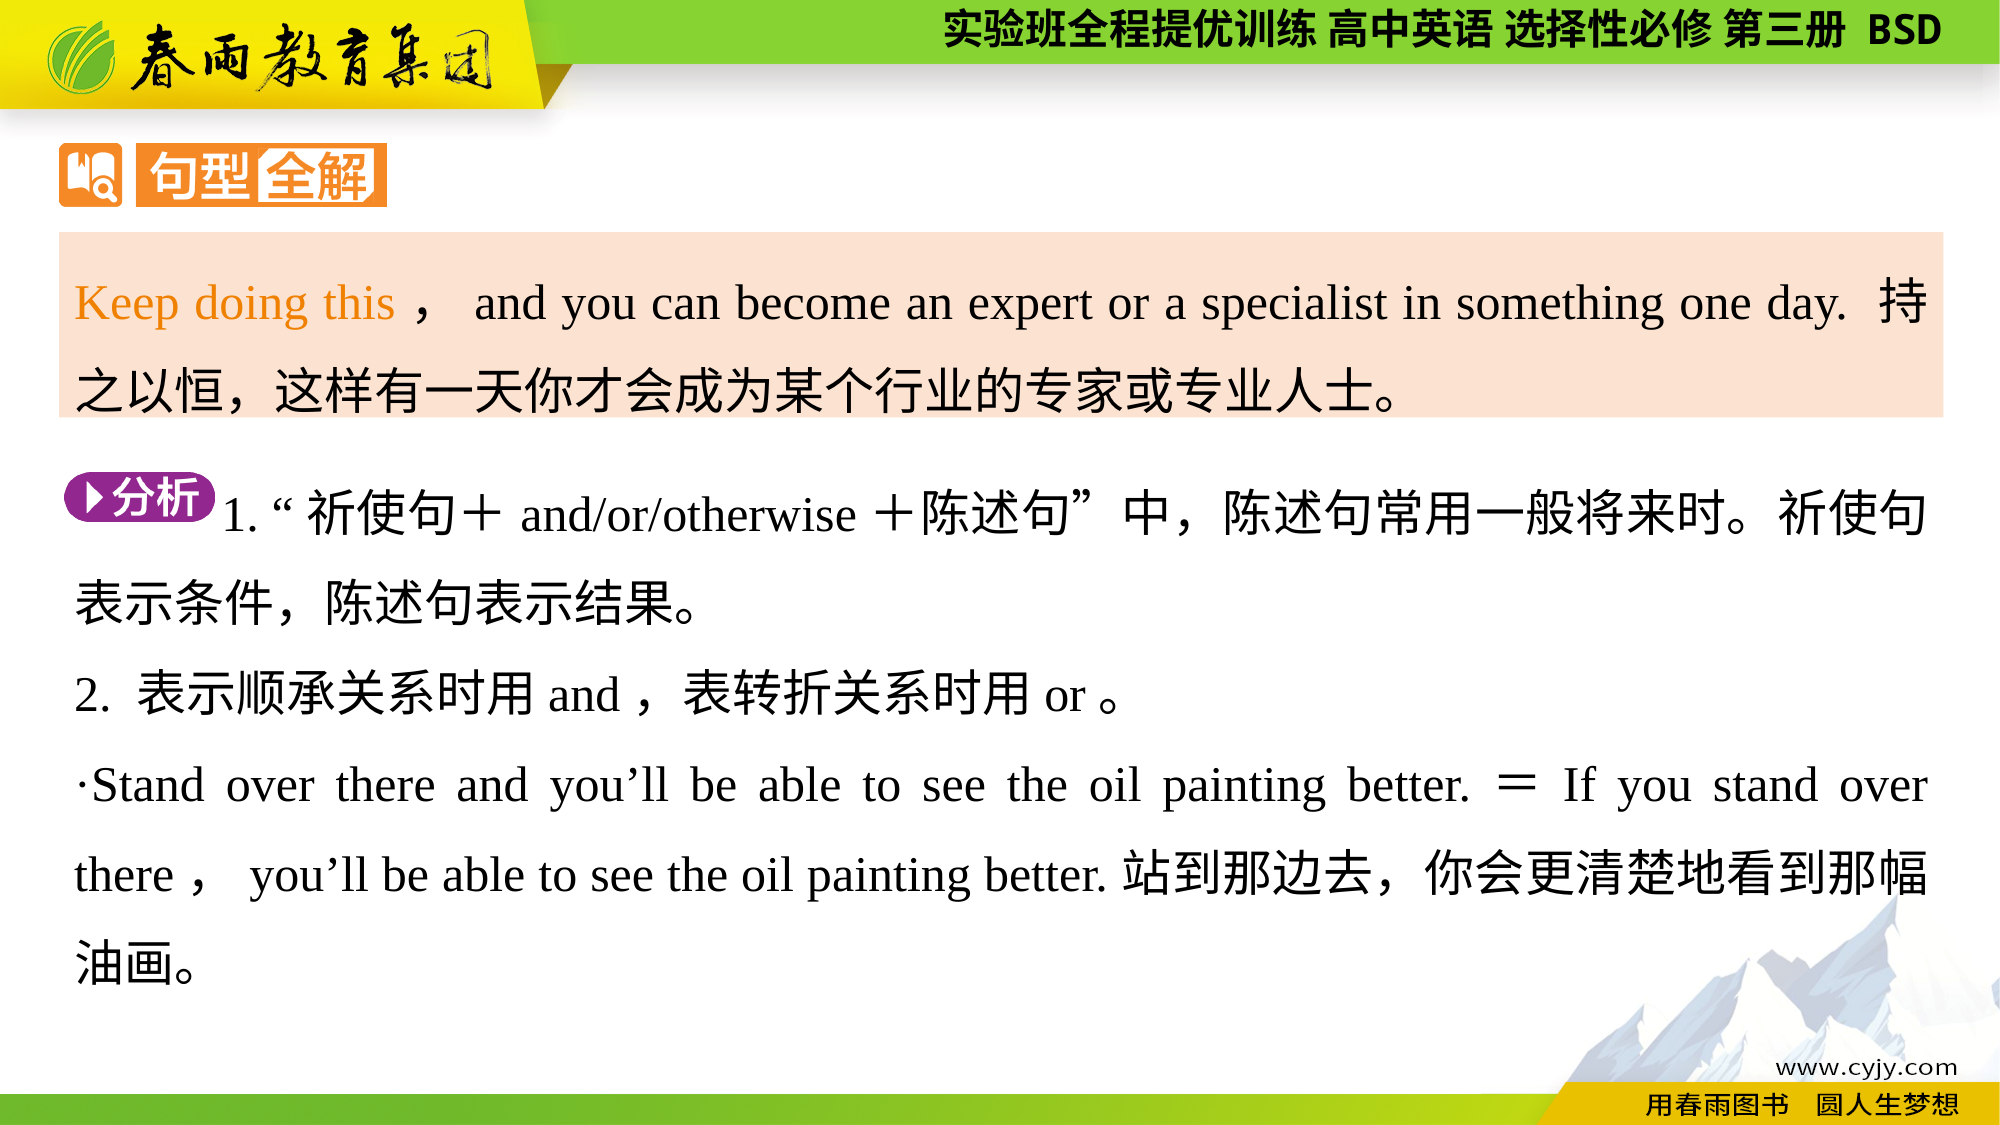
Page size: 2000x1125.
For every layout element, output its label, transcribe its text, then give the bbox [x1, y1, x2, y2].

text_box 1. “祈使句＋and/or/otherwise＋陈述句”中，陈述句常用一般将来时。祈使句表示条件，陈述句表示结果。 2. 表示顺承关系时用and，表转折关系时用or。 ·Stand over there and you’ll be able to see the oil painting better.＝If you stand over there，you’ll be able to see the oil painting better.站到那边去，你会更清楚地看到那幅油画。 [59, 444, 1944, 1000]
list Keep doing this，and you can become an expert or a specialist in something one day. 持之以恒，这样有一天你才会成为某个行业的专家或专业人士。 [59, 232, 1944, 418]
picture [0, 0, 2000, 1125]
